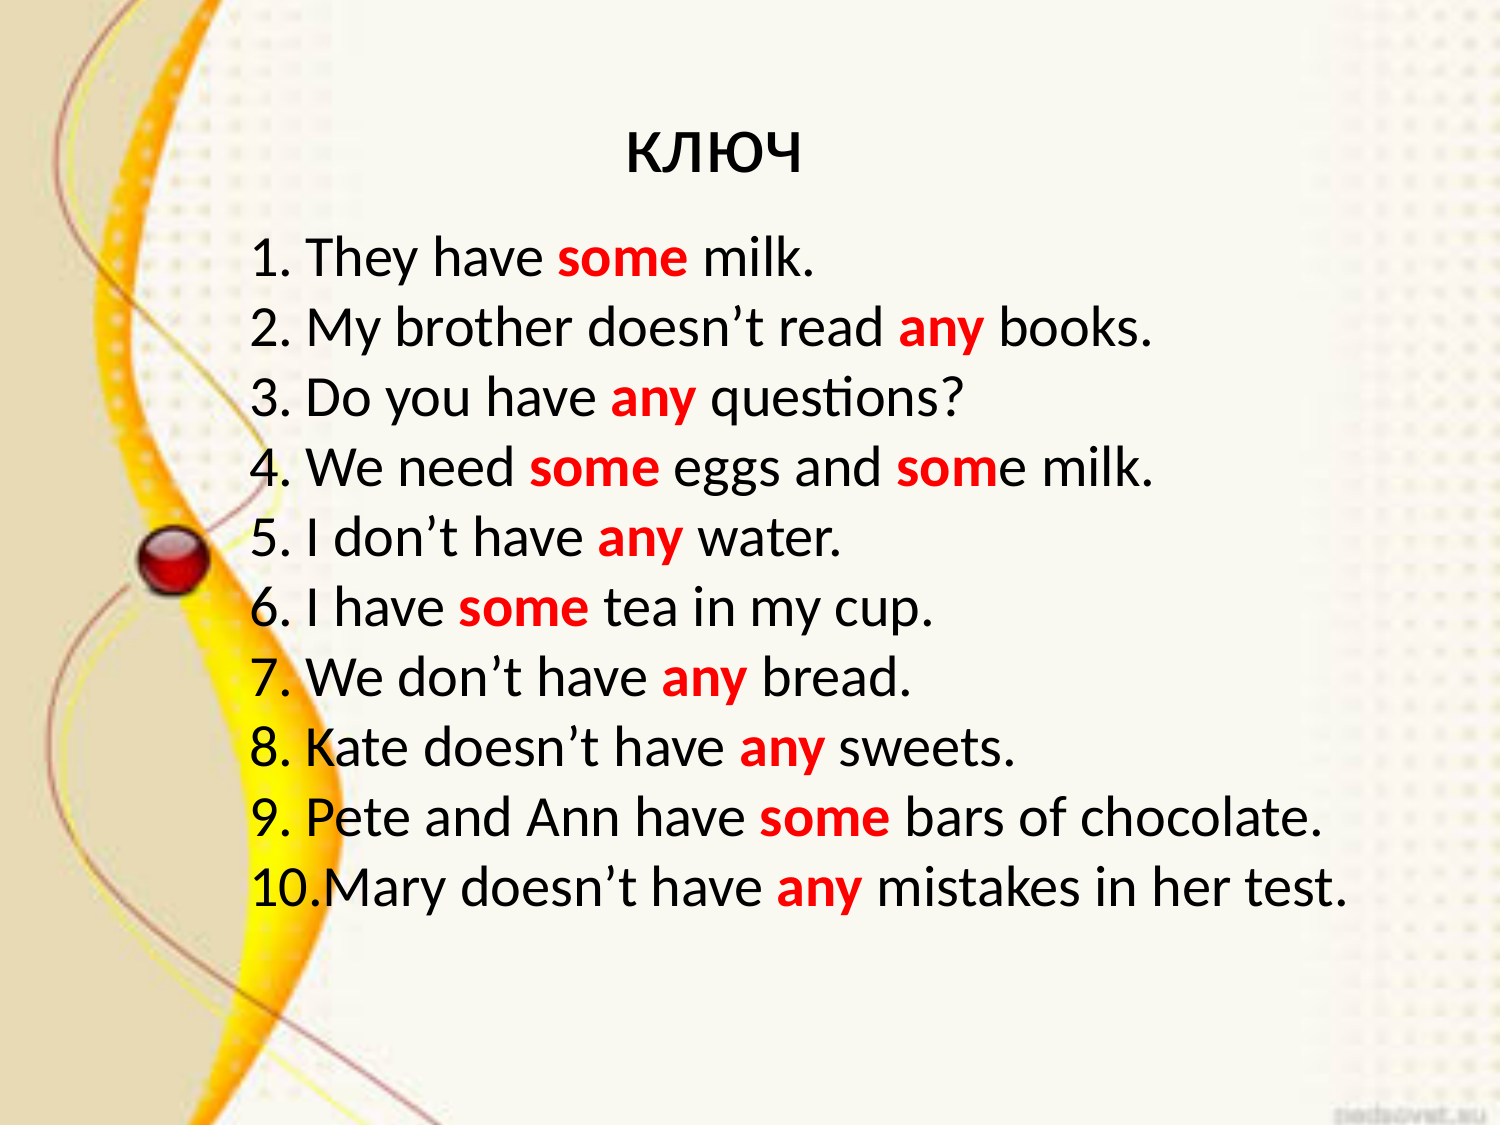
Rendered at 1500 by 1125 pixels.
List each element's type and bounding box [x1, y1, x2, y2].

list [0, 0, 1500, 1125]
